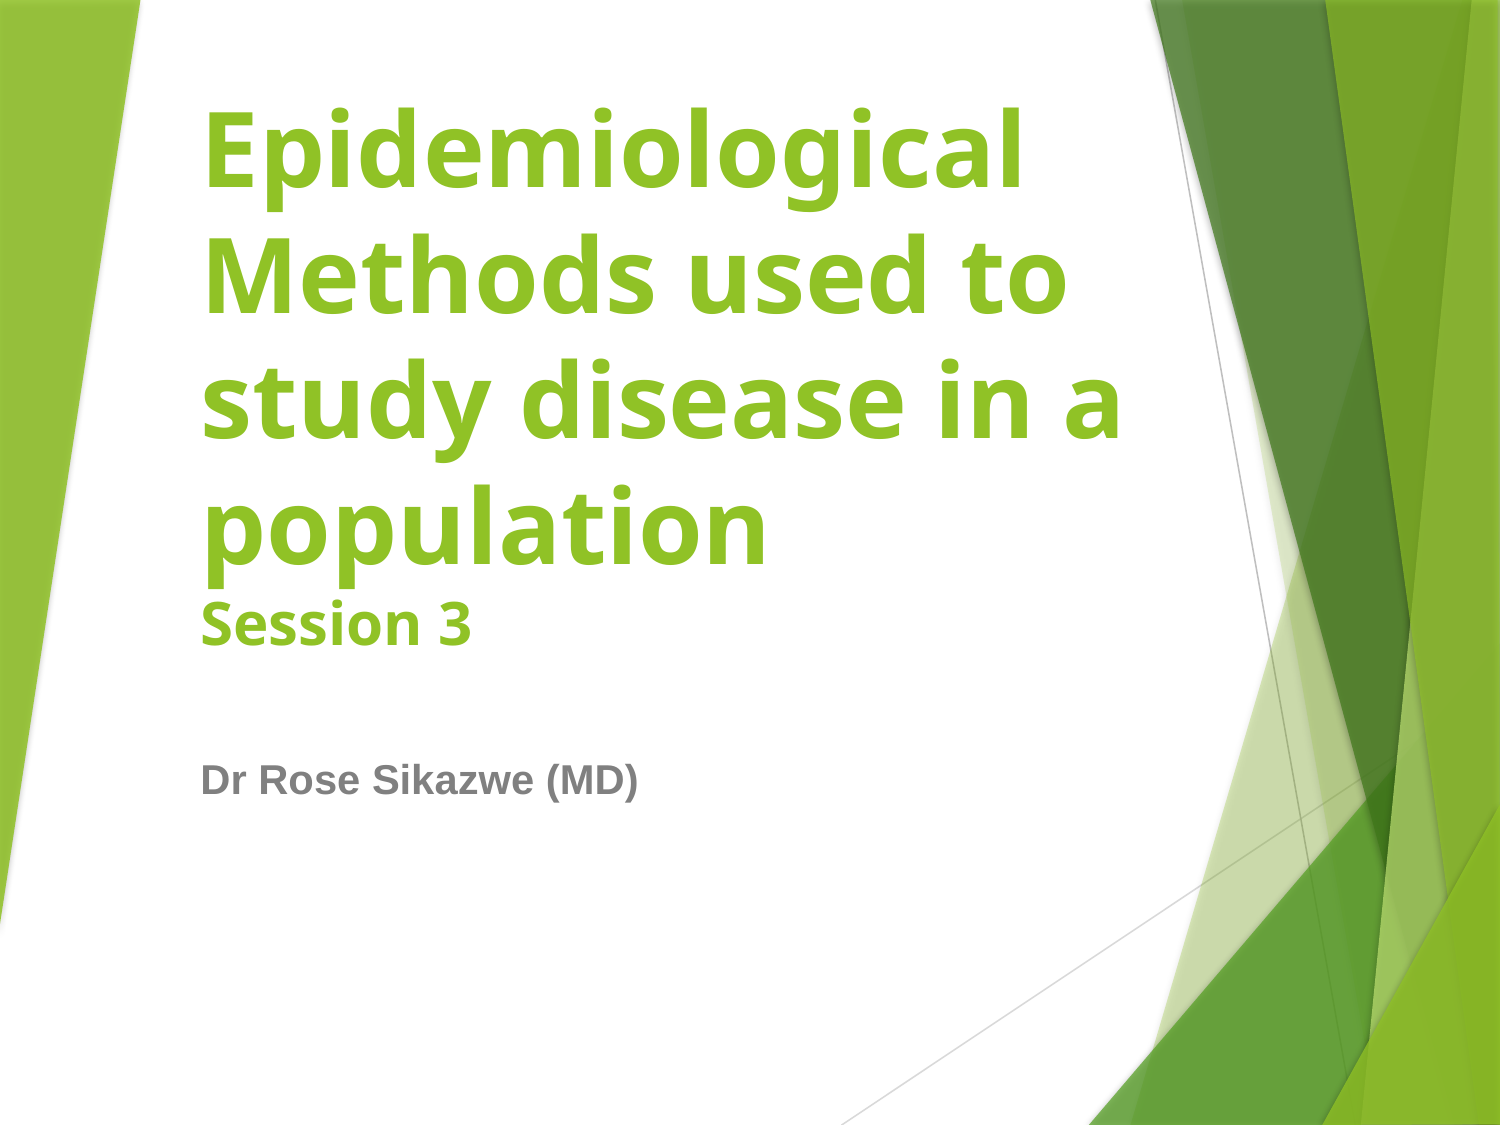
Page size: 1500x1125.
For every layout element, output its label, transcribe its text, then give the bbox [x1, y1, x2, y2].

subtitle Dr Rose Sikazwe (MD) [185, 664, 1275, 925]
title Epidemiological Methods used to study disease in a population Session 3 [185, 75, 1375, 665]
